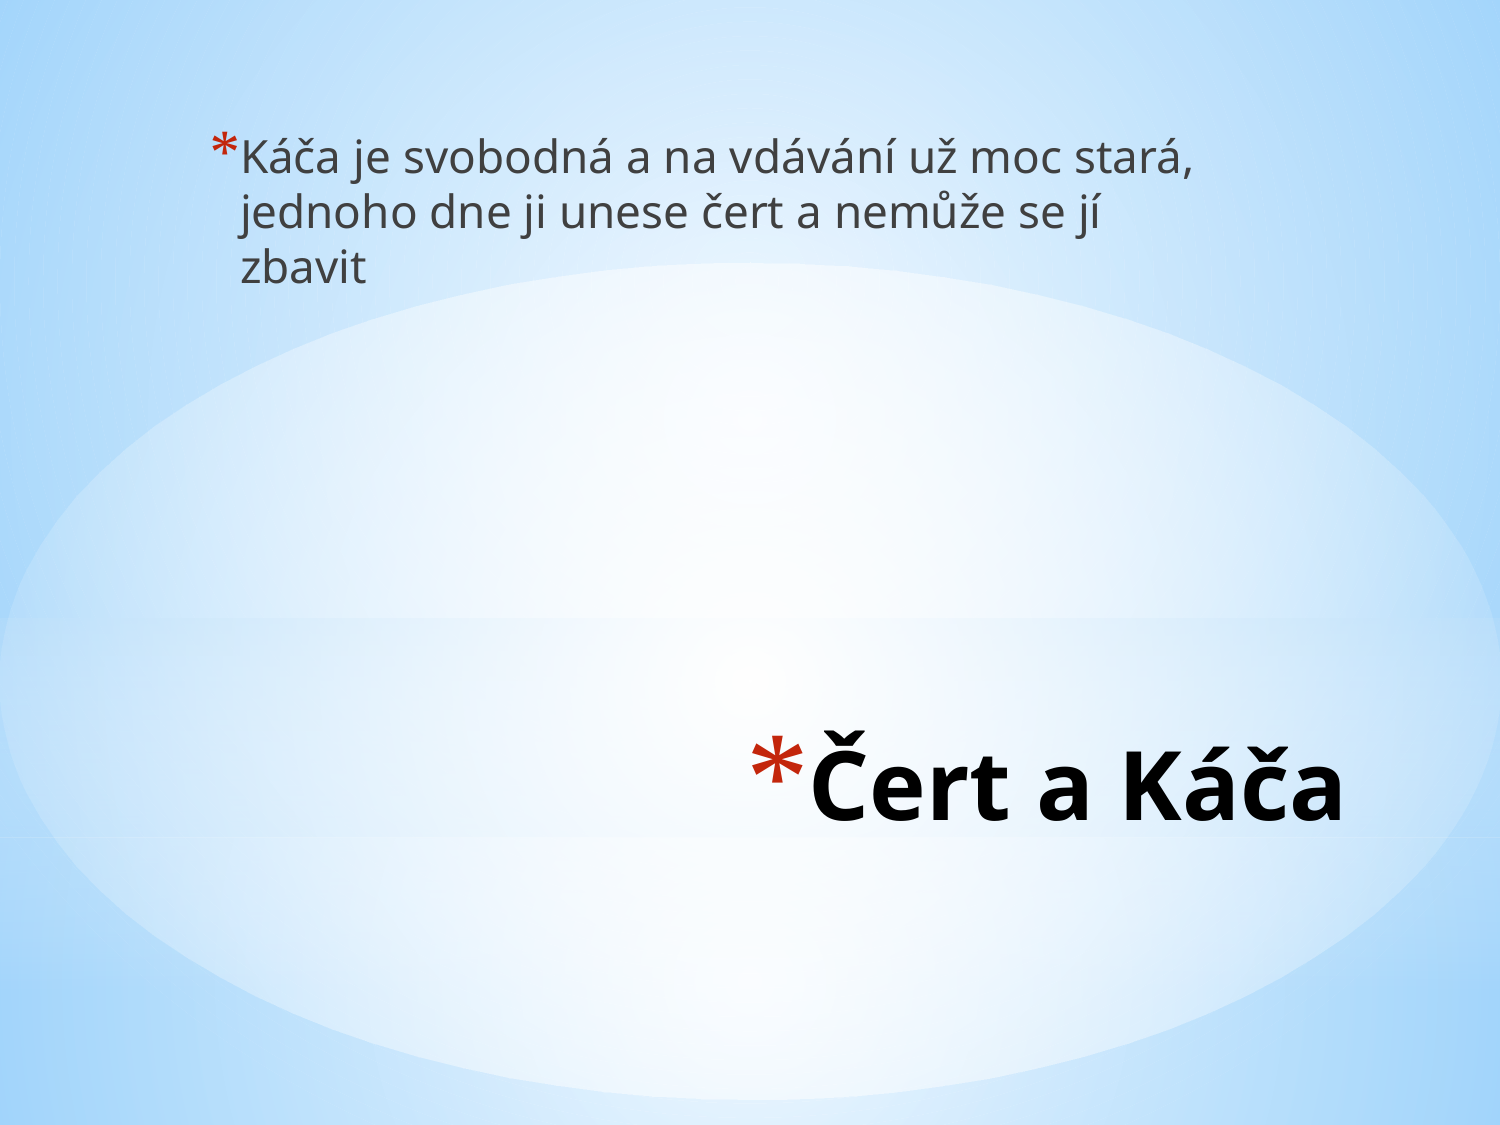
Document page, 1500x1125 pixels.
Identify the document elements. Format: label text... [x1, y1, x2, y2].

list Káča je svobodná a na vdávání už moc stará, jednoho dne ji unese čert a nemůže se jí zbavit [187, 120, 1238, 690]
title Čert a Káča [294, 717, 1363, 905]
